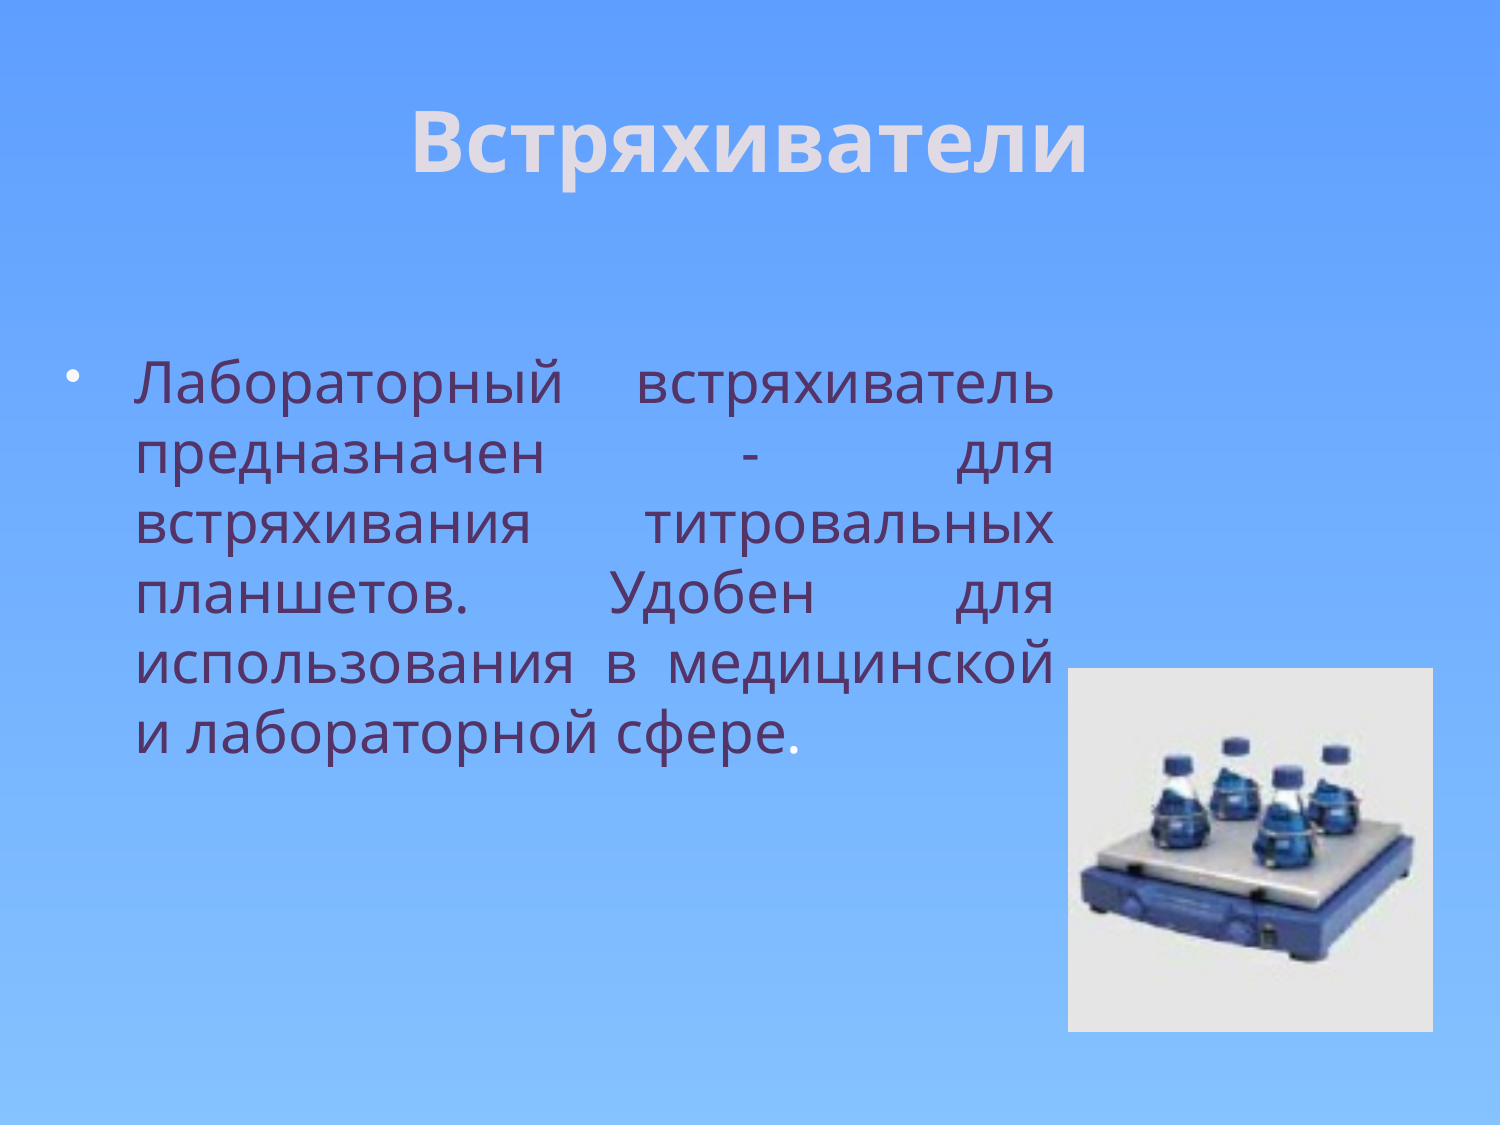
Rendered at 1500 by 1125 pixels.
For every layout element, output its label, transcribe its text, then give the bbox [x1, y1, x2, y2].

title Встряхиватели [75, 45, 1425, 233]
picture [1068, 668, 1433, 1033]
list Лабораторный встряхиватель предназначен - для встряхивания титровальных планшетов. Удобен для использования в медицинской и лабораторной сфере. [29, 338, 1071, 1095]
